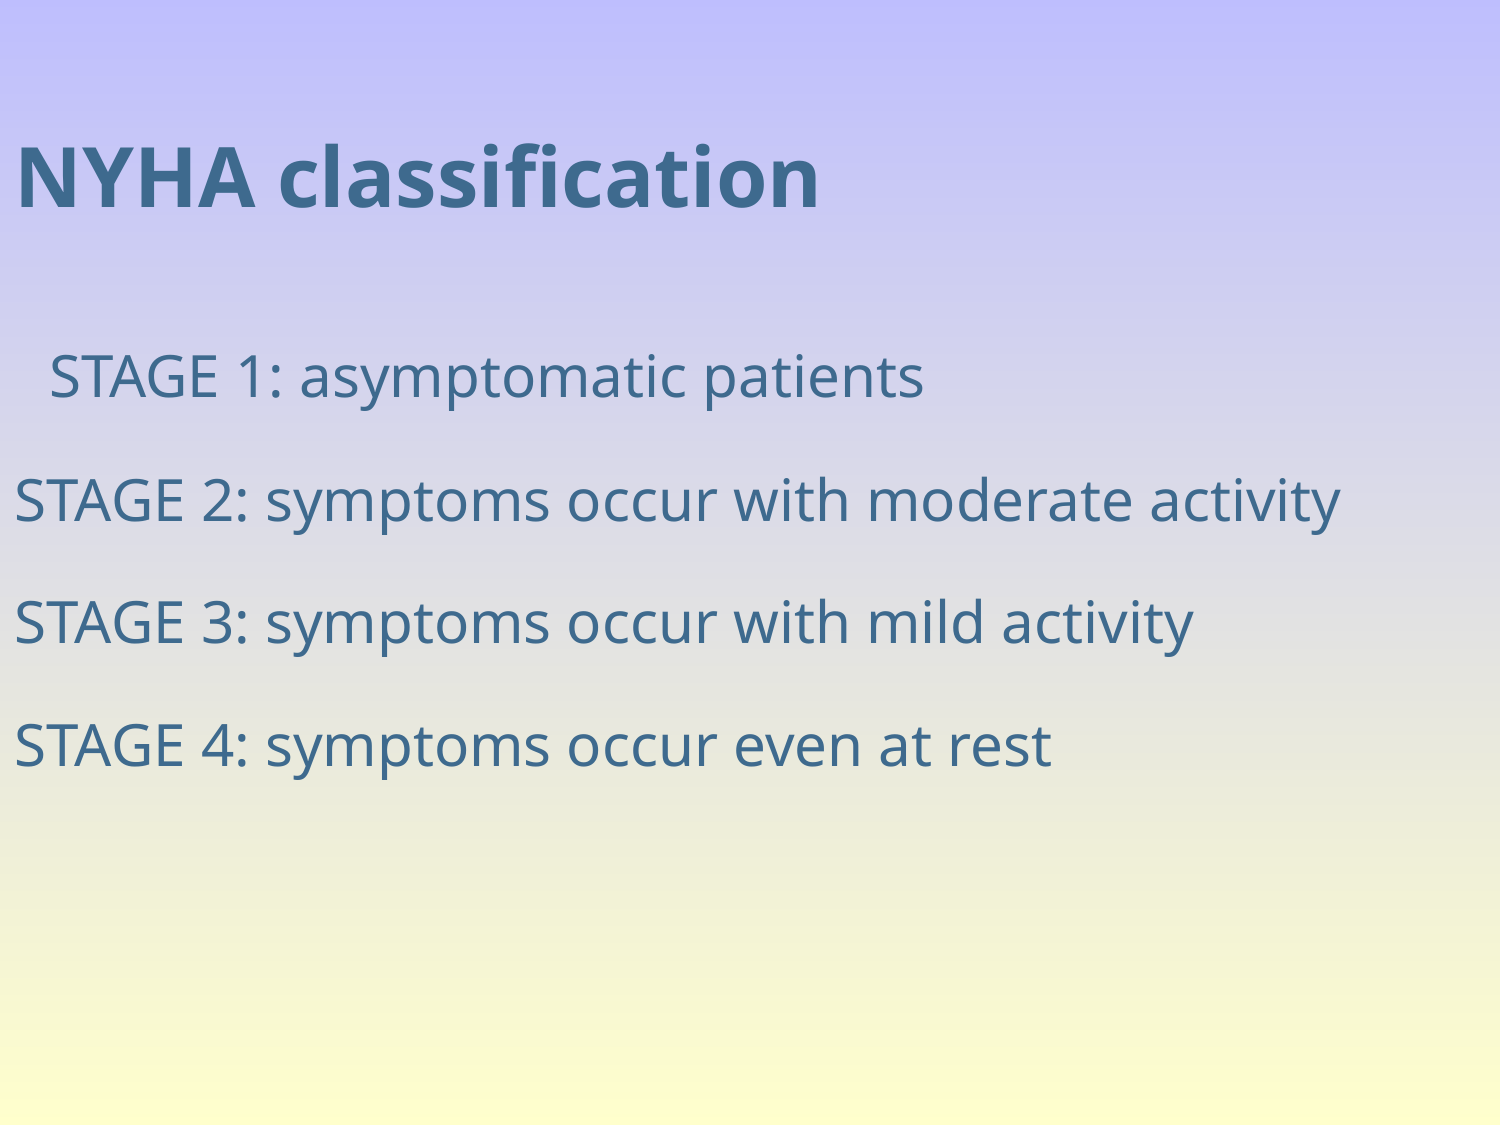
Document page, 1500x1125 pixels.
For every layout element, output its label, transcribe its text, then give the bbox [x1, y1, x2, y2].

text_box NYHA classification STAGE 1: asymptomatic patients STAGE 2: symptoms occur with moderate activity STAGE 3: symptoms occur with mild activity STAGE 4: symptoms occur even at rest [0, 0, 1500, 1125]
